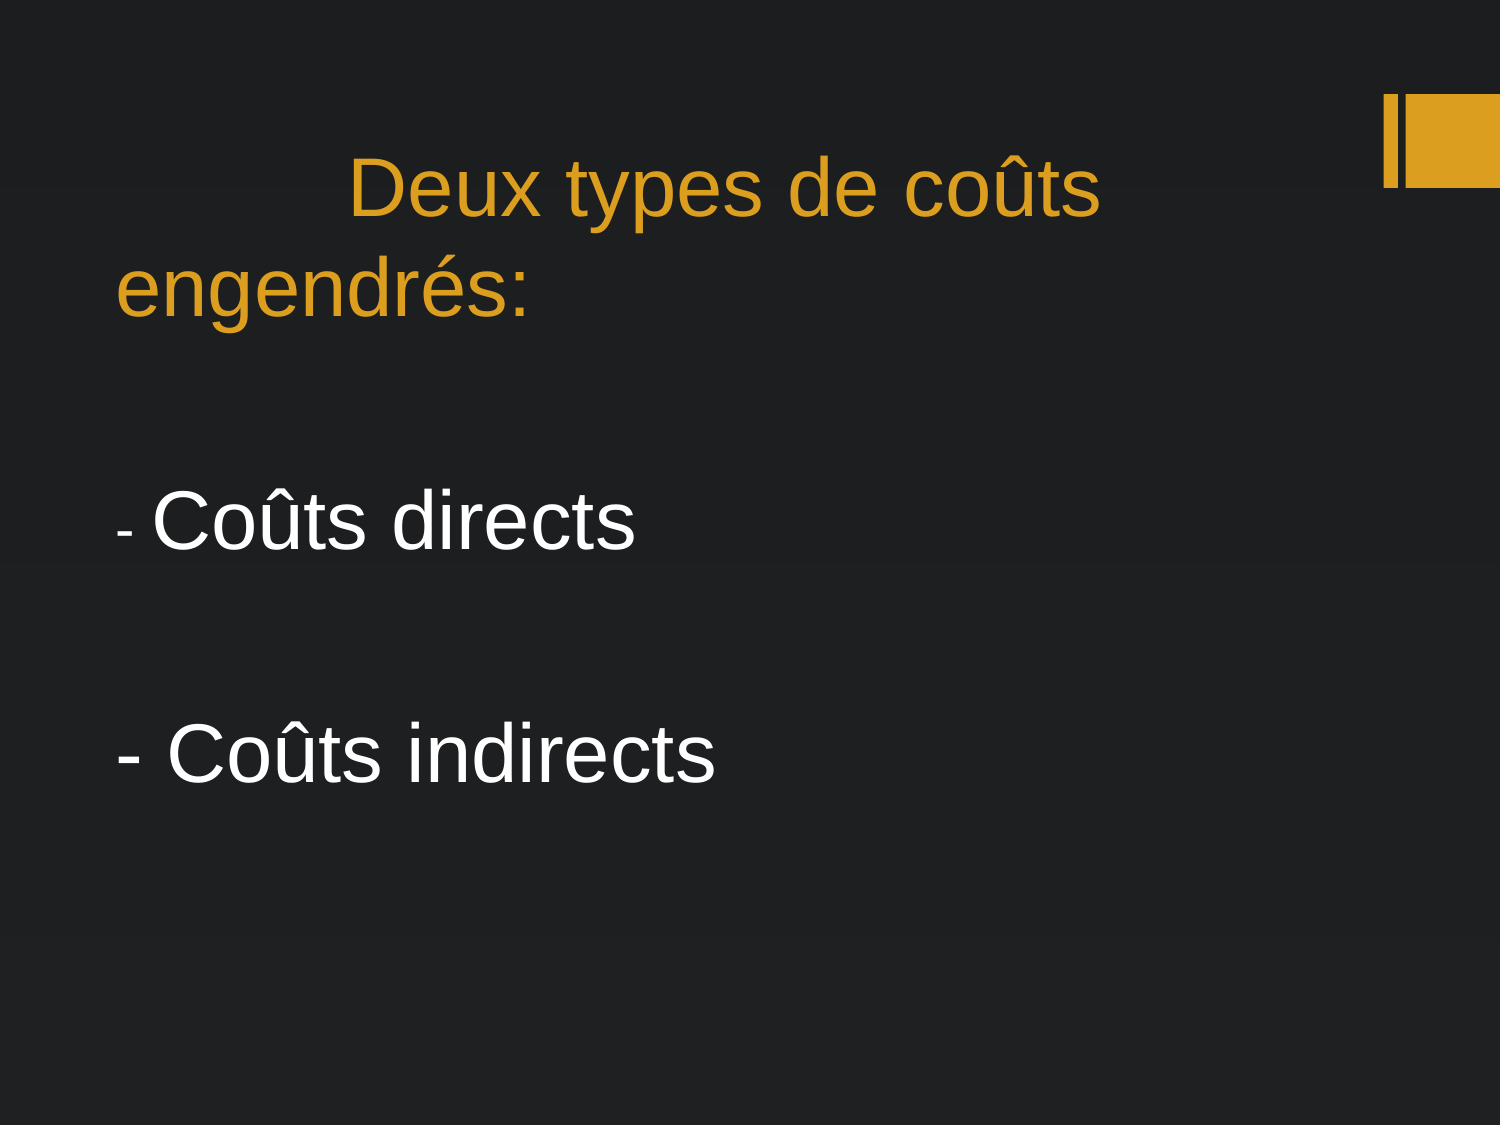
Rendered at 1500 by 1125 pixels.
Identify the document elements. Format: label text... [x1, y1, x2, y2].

list Deux types de coûts engendrés: - Coûts directs - Coûts indirects [100, 125, 1425, 1005]
